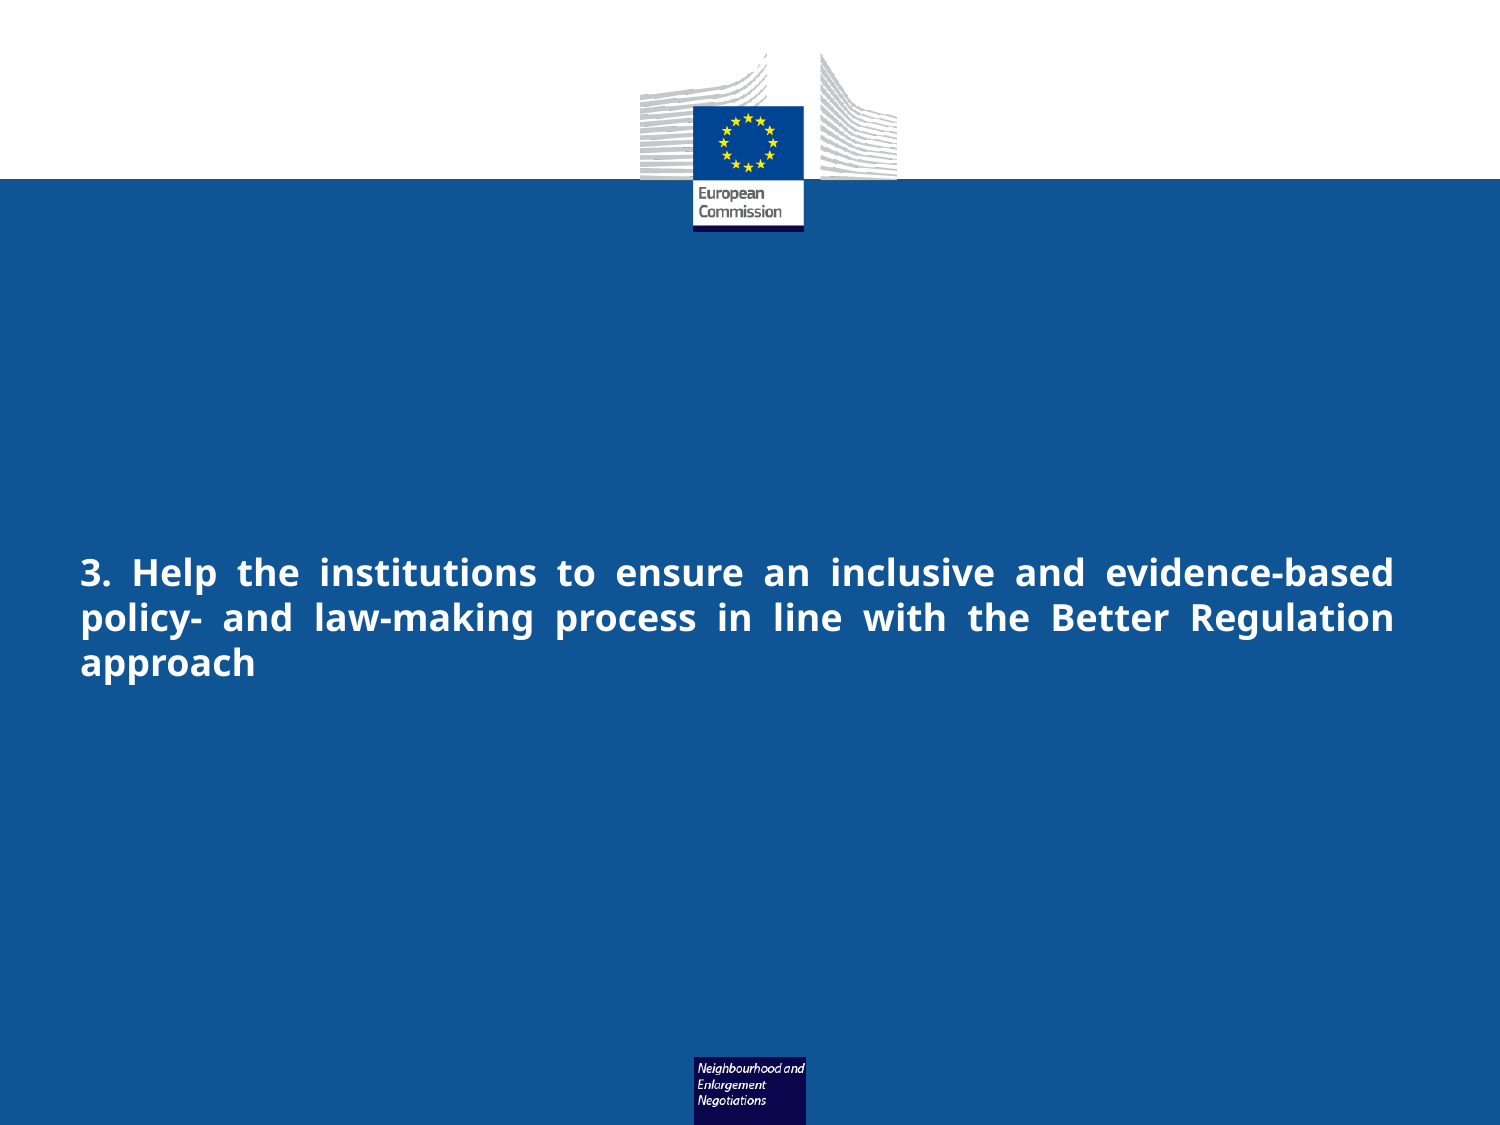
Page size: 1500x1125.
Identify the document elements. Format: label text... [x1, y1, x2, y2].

list 3. Help the institutions to ensure an inclusive and evidence-based policy- and law-making process in line with the Better Regulation approach [64, 278, 1412, 1083]
picture [694, 1083, 806, 1125]
picture [598, 103, 897, 278]
title Practical advice provided to RTAs [23, 6, 1459, 103]
